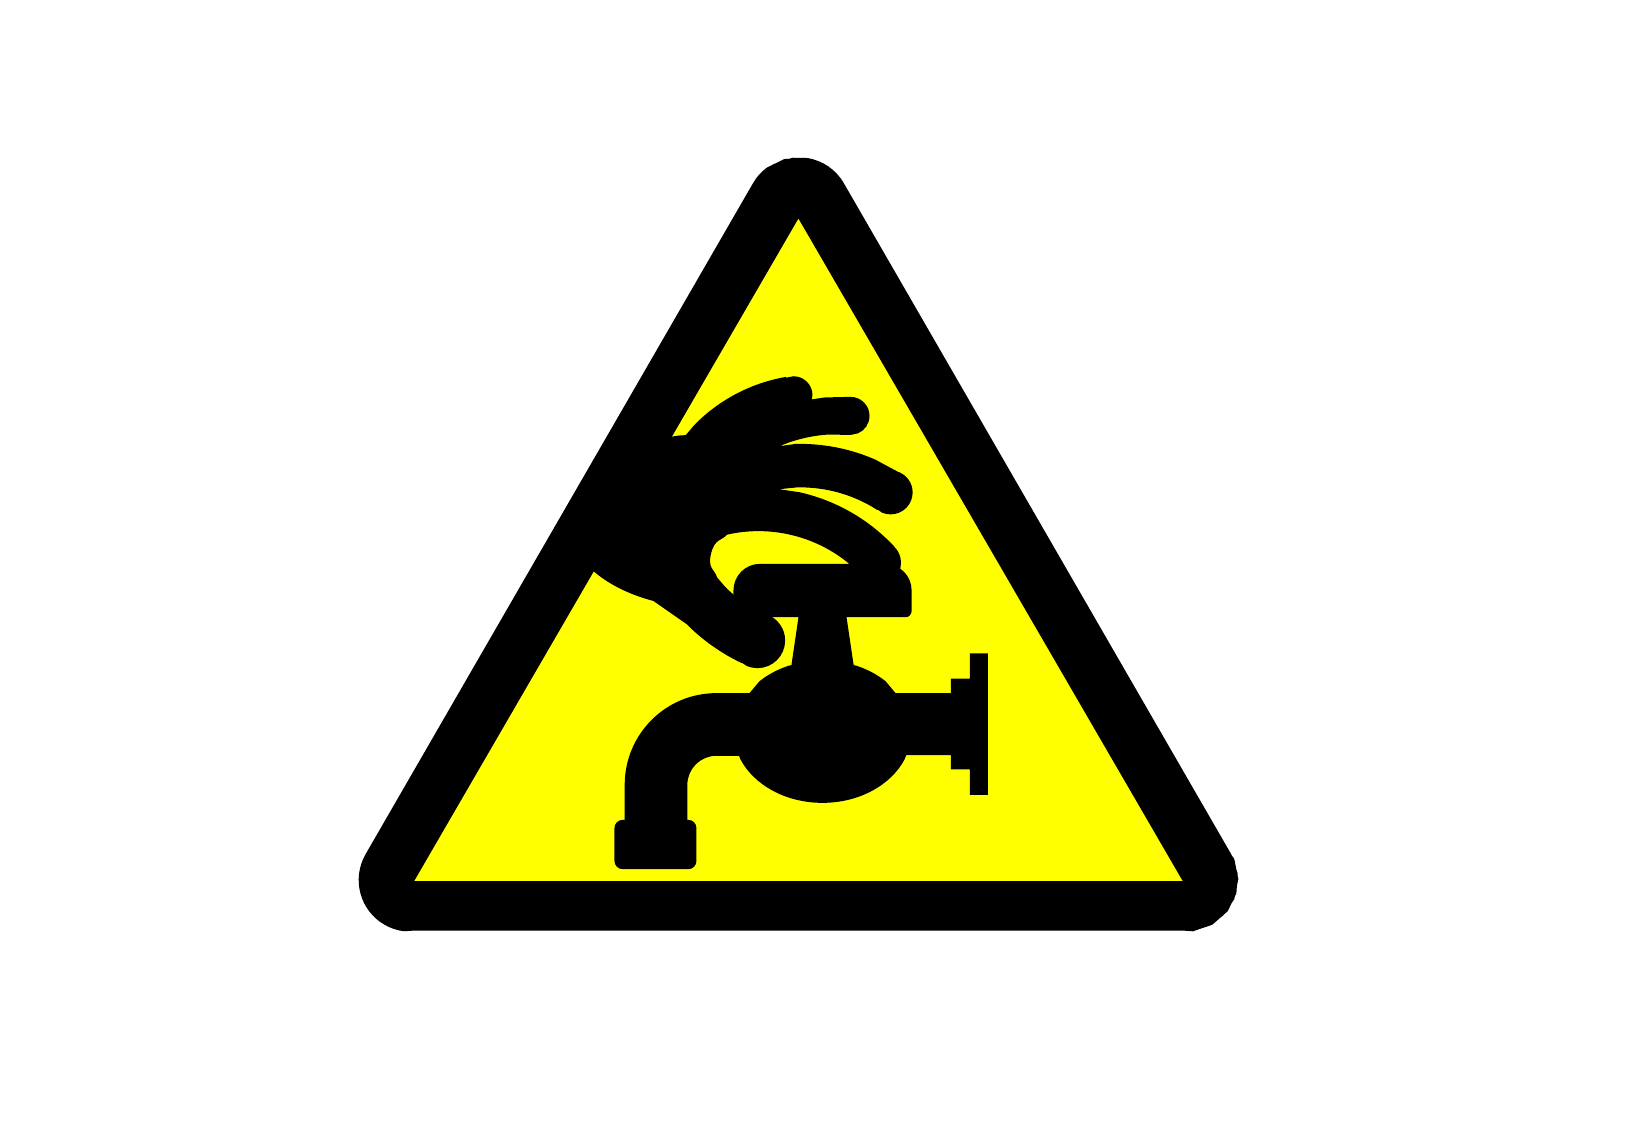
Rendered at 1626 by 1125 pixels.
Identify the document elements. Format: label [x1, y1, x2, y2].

text_box [359, 158, 1238, 931]
